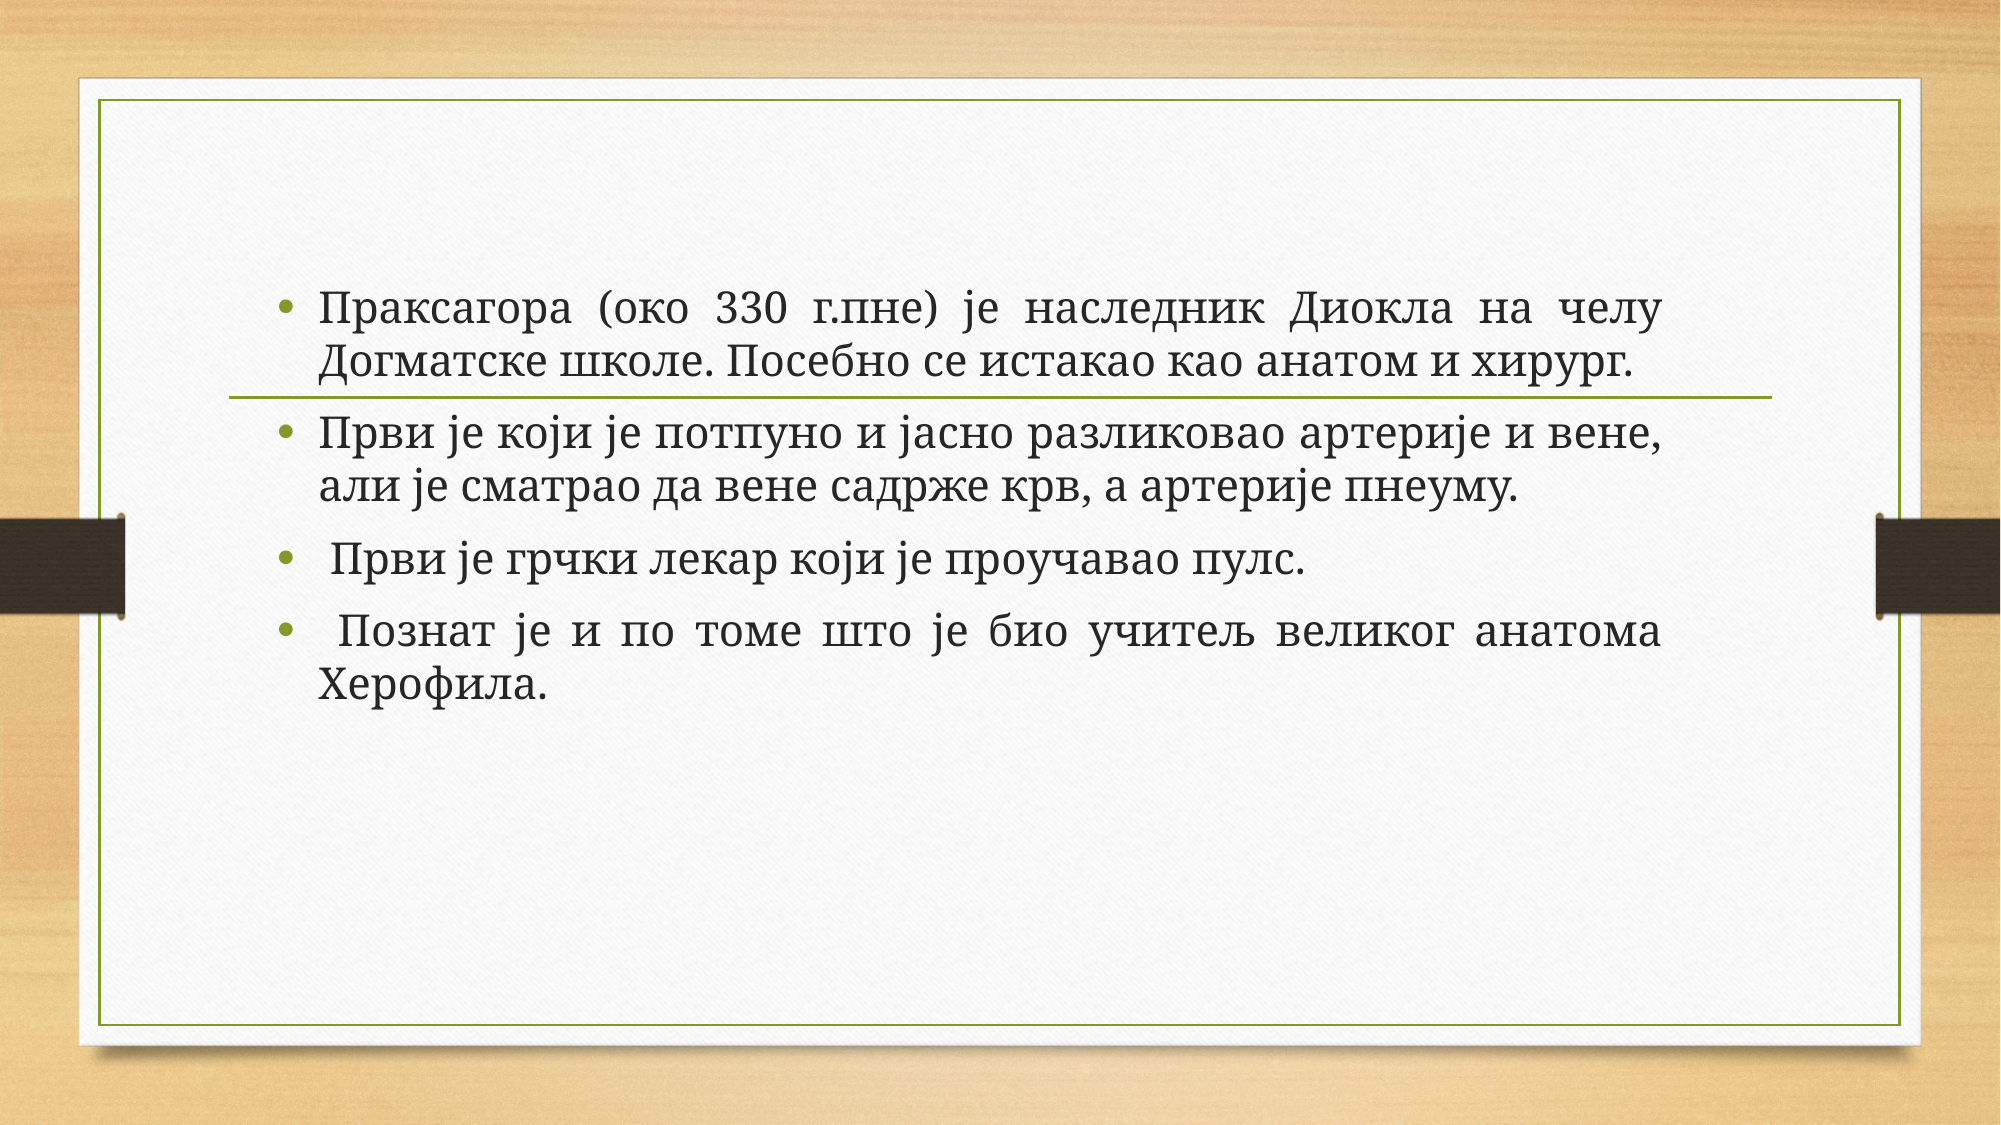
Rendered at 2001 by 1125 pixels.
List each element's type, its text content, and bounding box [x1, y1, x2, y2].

list Праксагора (око 330 г.пне) је наследник Диокла на челу Догматске школе. Посебно се истакао као анатом и хирург. Први је који је потпуно и јасно разликовао артерије и вене, али је сматрао да вене садрже крв, а артерије пнеуму. Први је грчки лекар који је проучавао пулс. Познат је и по томе што је био учитељ великог анатома Херофила. [262, 272, 1680, 806]
picture [0, 0, 2001, 1125]
